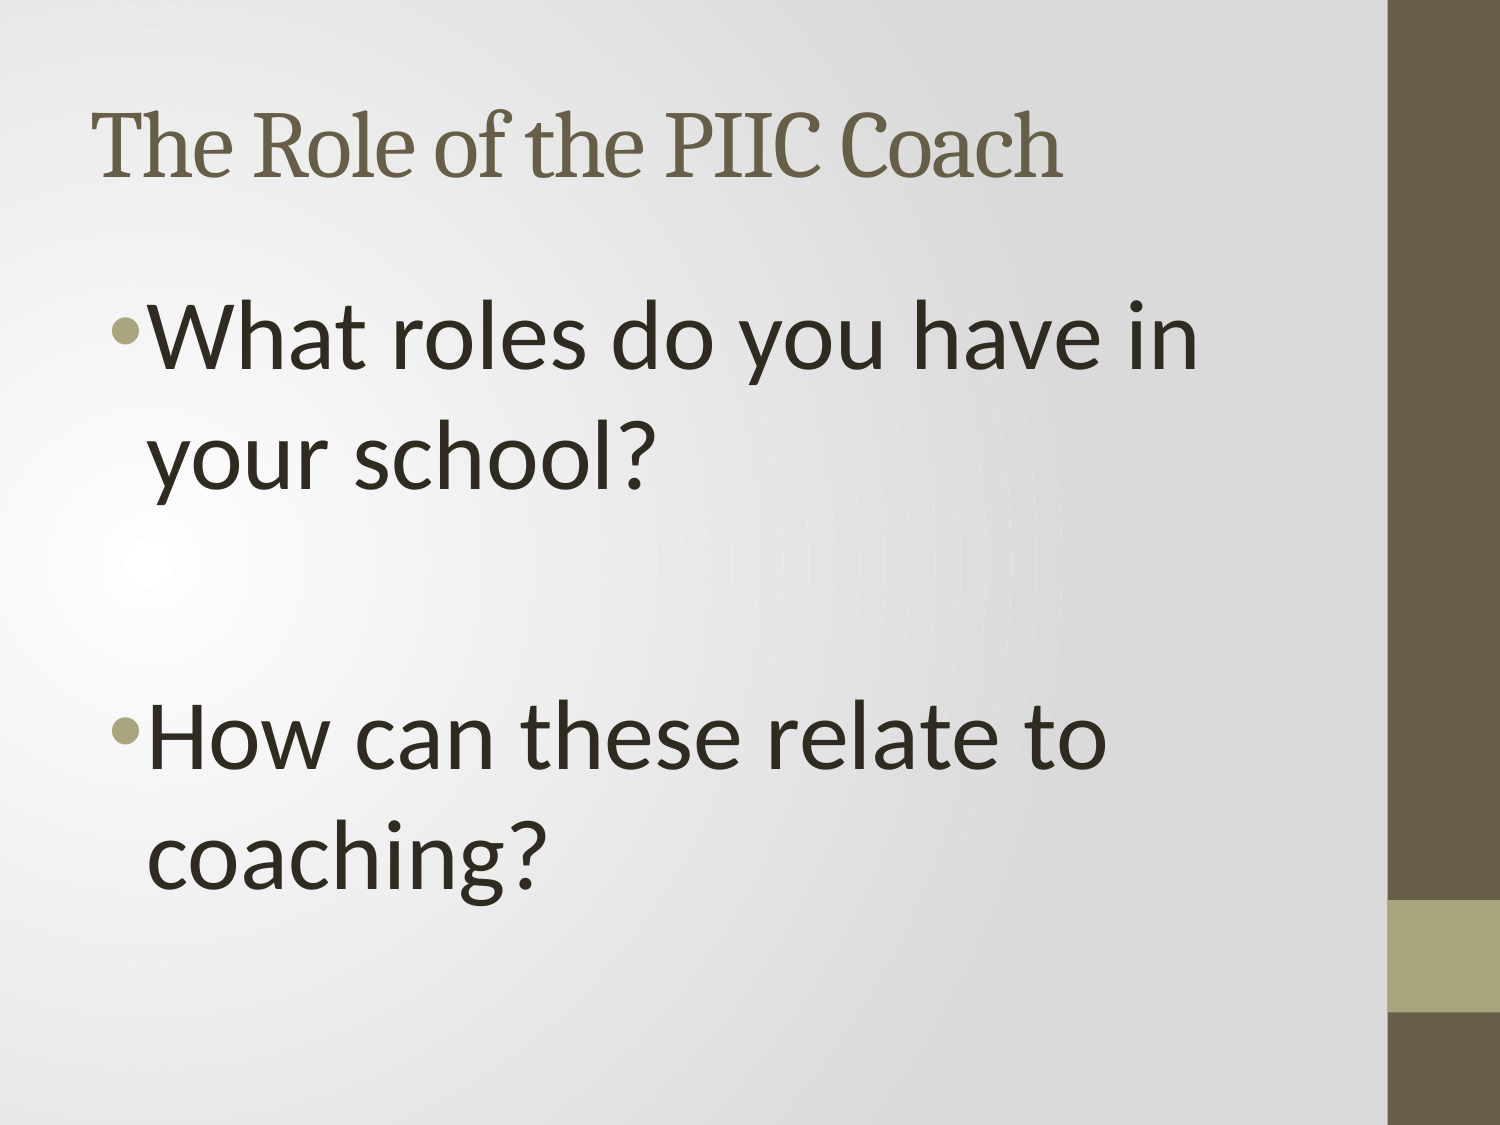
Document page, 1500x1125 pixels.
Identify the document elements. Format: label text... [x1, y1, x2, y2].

list What roles do you have in your school? How can these relate to coaching? [75, 262, 1325, 1050]
title The Role of the PIIC Coach [75, 45, 1325, 233]
